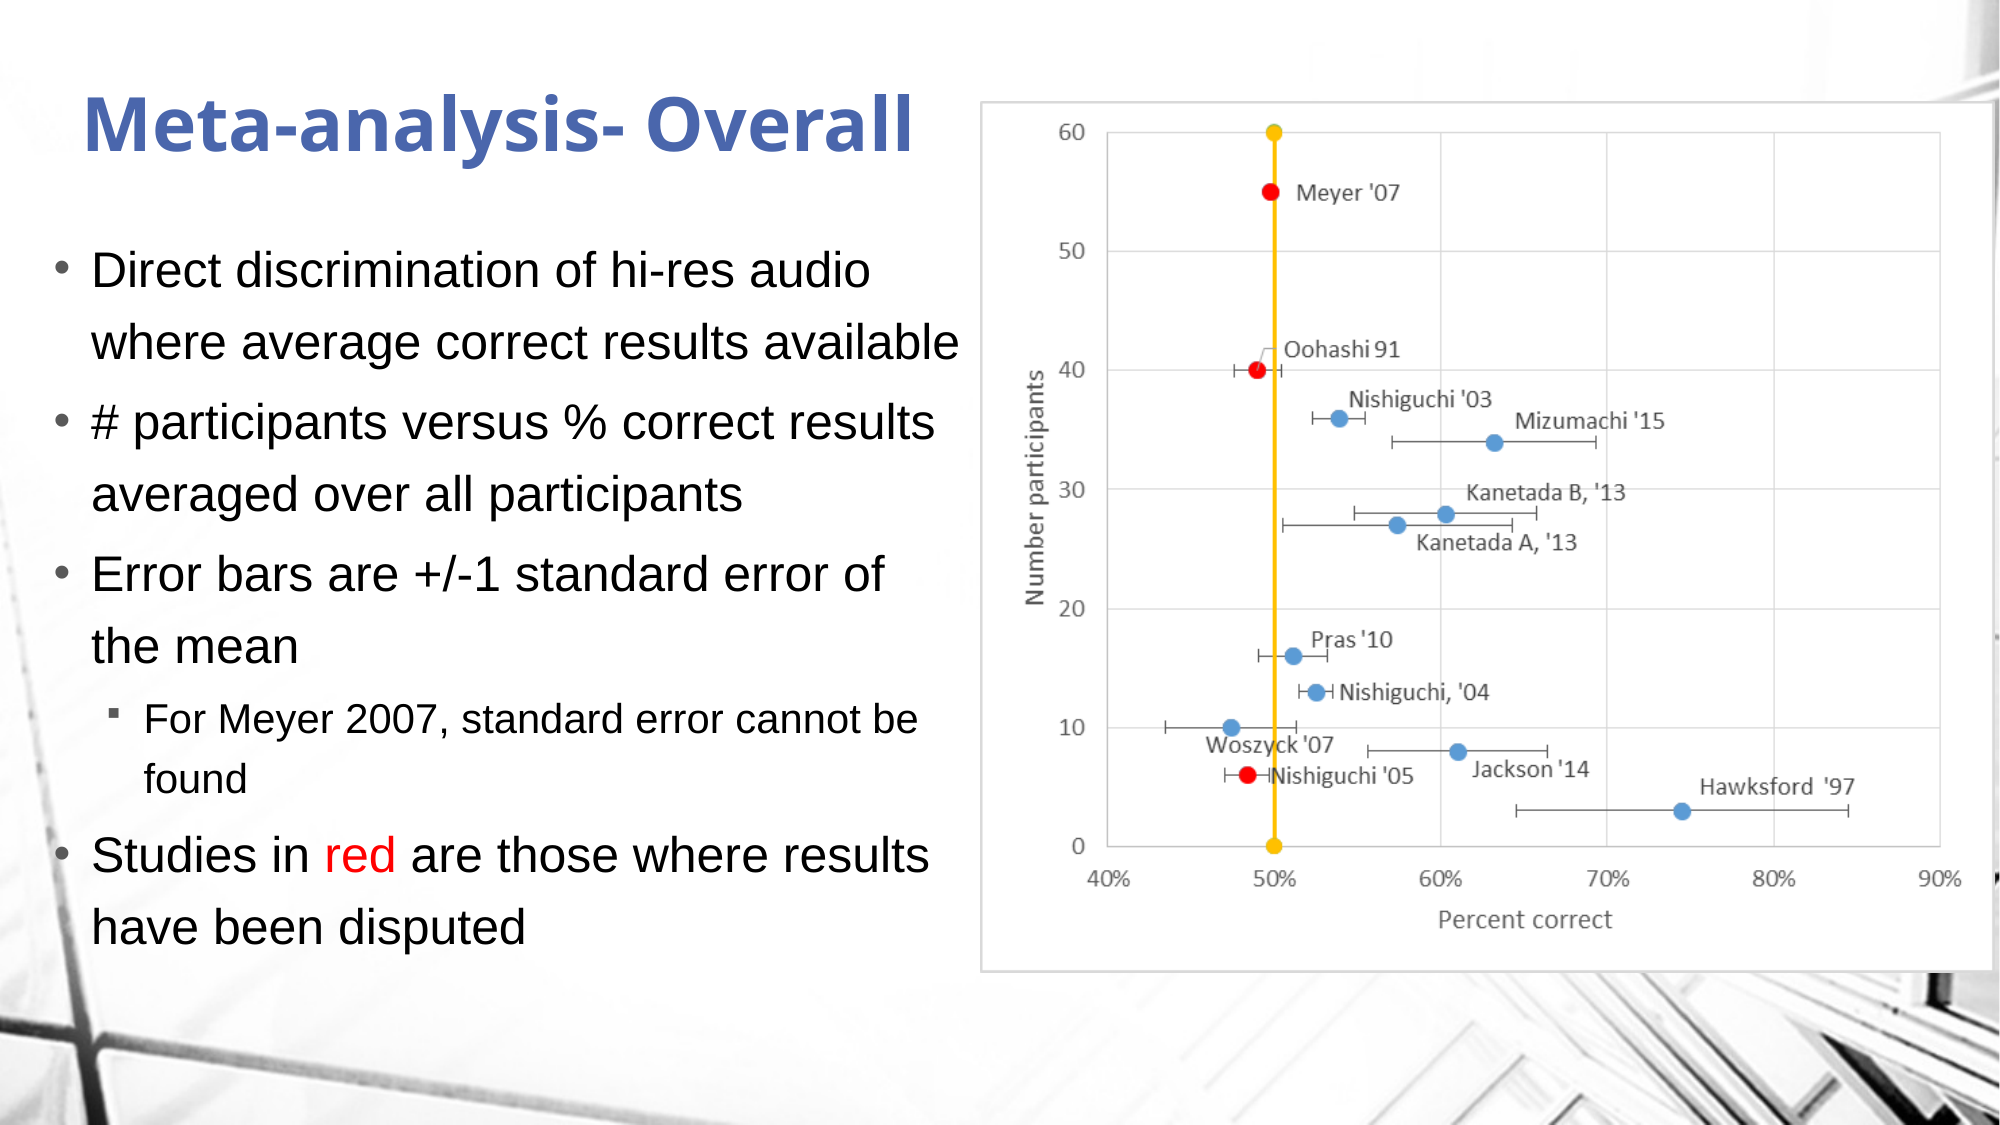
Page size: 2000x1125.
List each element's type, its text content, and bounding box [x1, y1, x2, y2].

title Meta-analysis- Overall [66, 42, 1744, 218]
list Direct discrimination of hi-res audio where average correct results available # participants versus % correct results averaged over all participants Error bars are +/-1 standard error of the mean For Meyer 2007, standard error cannot be found Studies in red are those where results have been disputed [31, 217, 981, 1000]
picture [0, 0, 2000, 1125]
